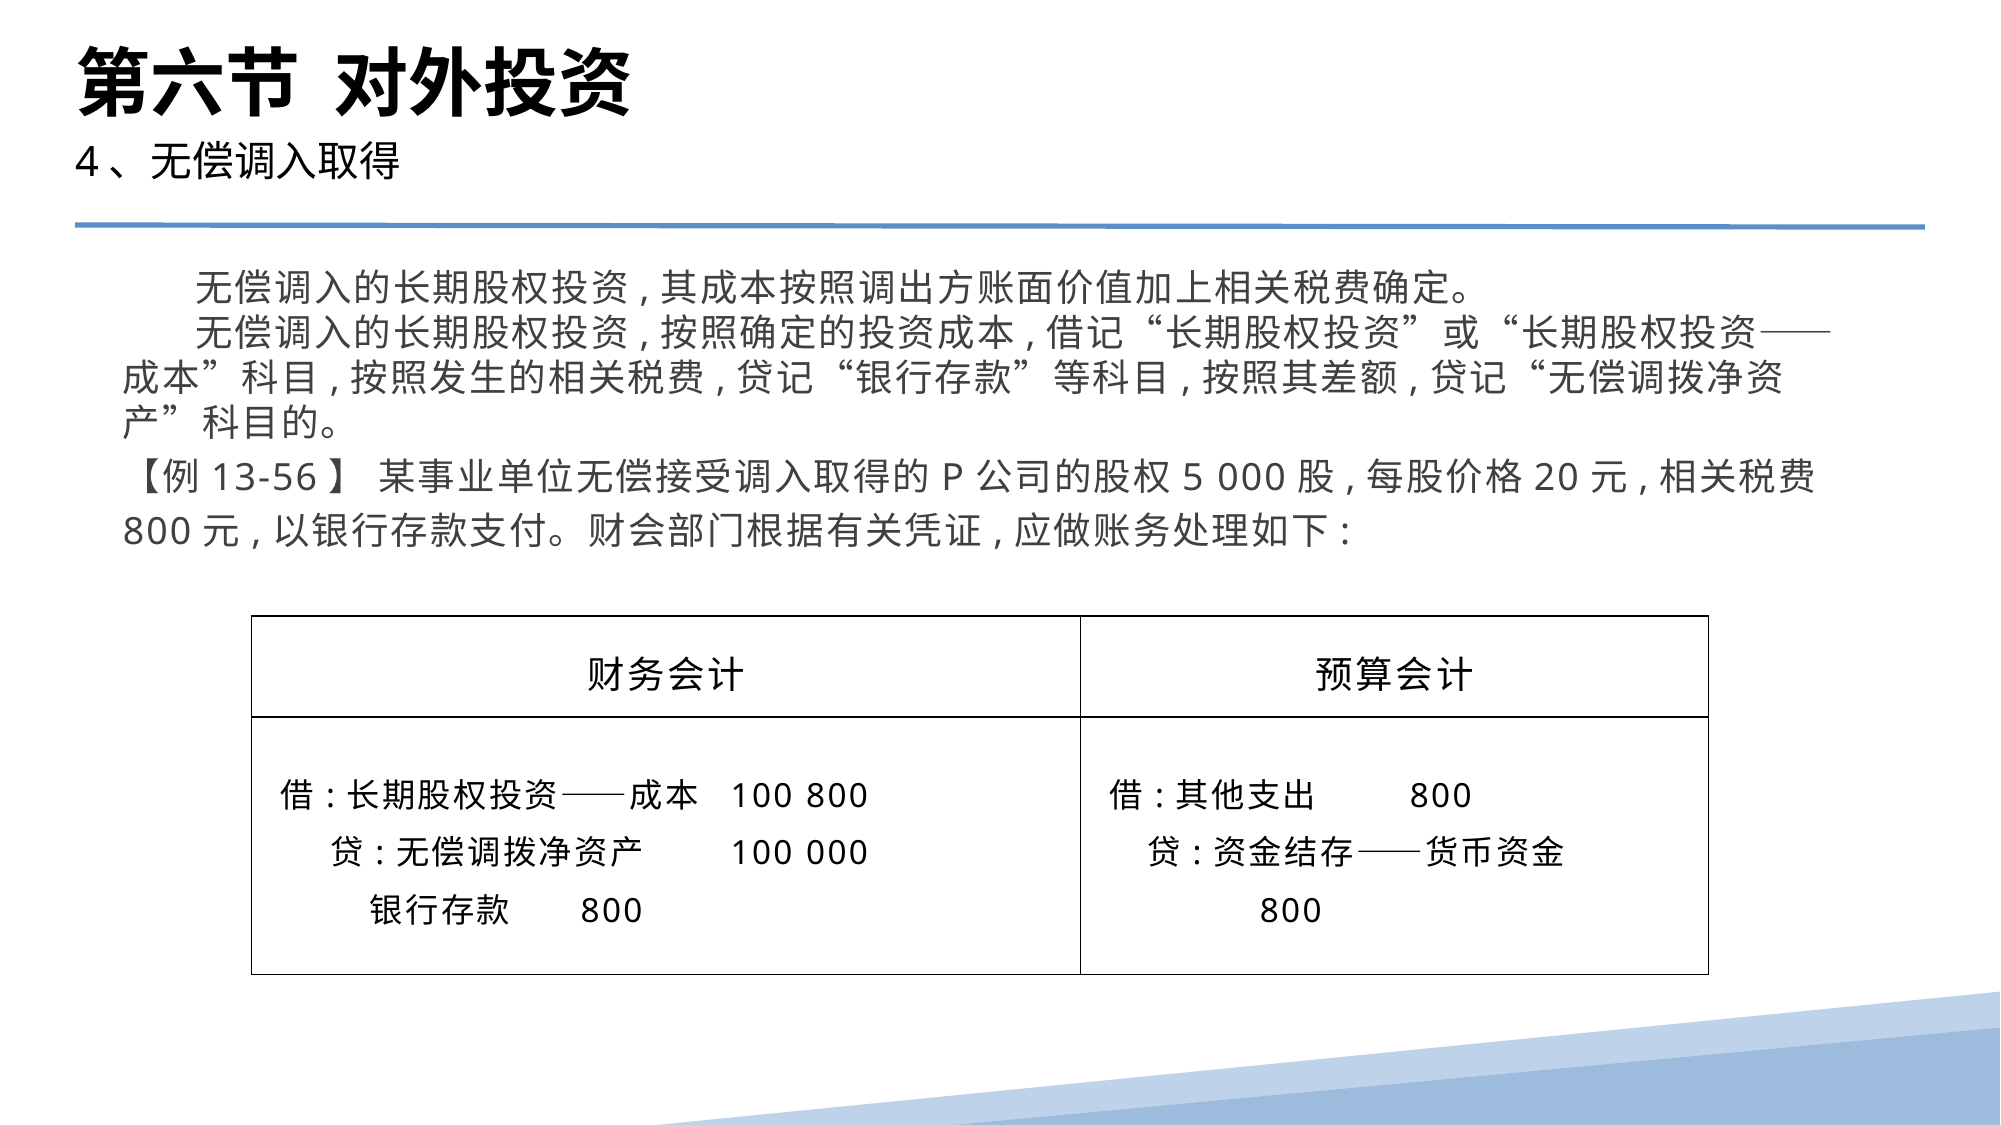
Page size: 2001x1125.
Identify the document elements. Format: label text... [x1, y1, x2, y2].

text_box 第六节 对外投资 [75, 24, 1925, 124]
table_cell 借:其他支出 800 贷:资金结存——货币资金 800 [1081, 718, 1708, 974]
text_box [74, 224, 1925, 228]
table_cell 借:长期股权投资——成本 100 800 贷:无偿调拨净资产 100 000 银行存款 800 [252, 718, 1080, 974]
table_header 财务会计 [252, 617, 1080, 716]
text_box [656, 991, 2000, 1125]
text_box 4、无偿调入取得 [75, 124, 1925, 200]
table_header 预算会计 [1081, 617, 1708, 716]
text_box 无偿调入的长期股权投资,其成本按照调出方账面价值加上相关税费确定。 无偿调入的长期股权投资,按照确定的投资成本,借记“长期股权投资”或“长期股权投资——成本”科目,按照发生的相关税费,贷记“银行存款”等科目,按照其差额,贷记“无偿调拨净资产”科目的。 【例13-56】 某事业单位无偿接受调入取得的P公司的股权5 000股,每股价格20元,相关税费800元,以银行存款支付。财会部门根据有关凭证,应做账务处理如下: [112, 228, 1848, 591]
